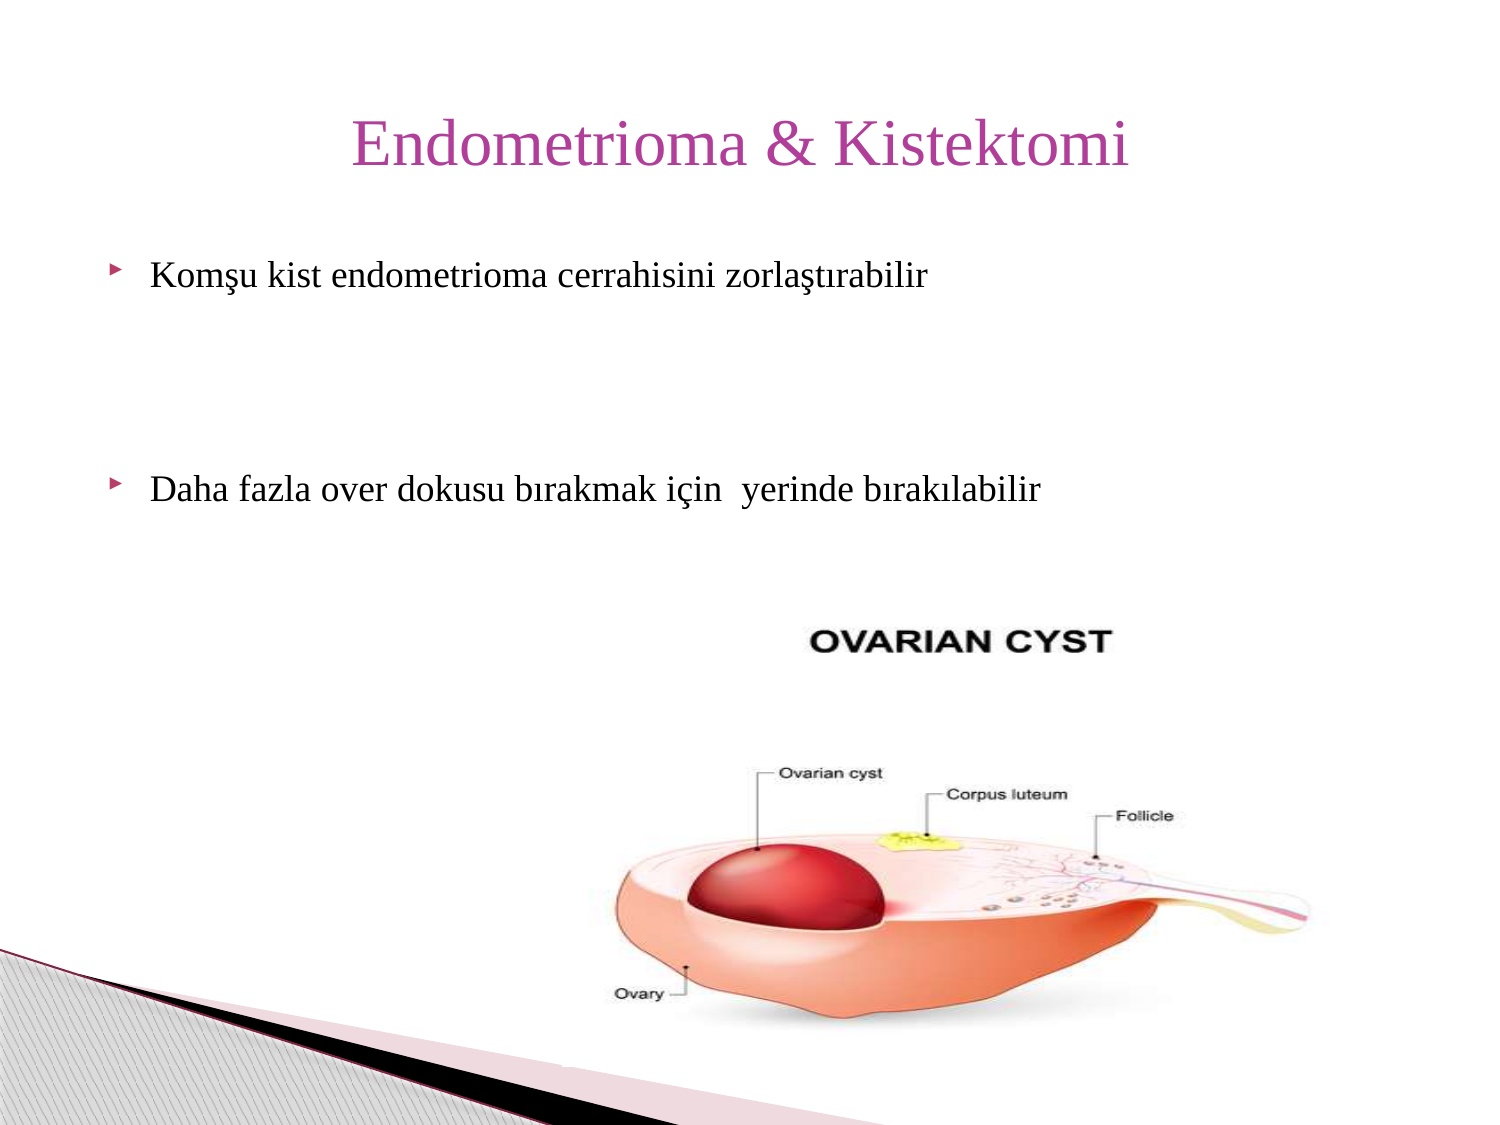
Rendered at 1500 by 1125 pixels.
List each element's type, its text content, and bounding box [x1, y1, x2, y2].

title Endometrioma & Kistektomi [75, 45, 1425, 233]
list Komşu kist endometrioma cerrahisini zorlaştırabilir Daha fazla over dokusu bırakmak için yerinde bırakılabilir [75, 243, 1425, 986]
picture [562, 573, 1360, 1067]
